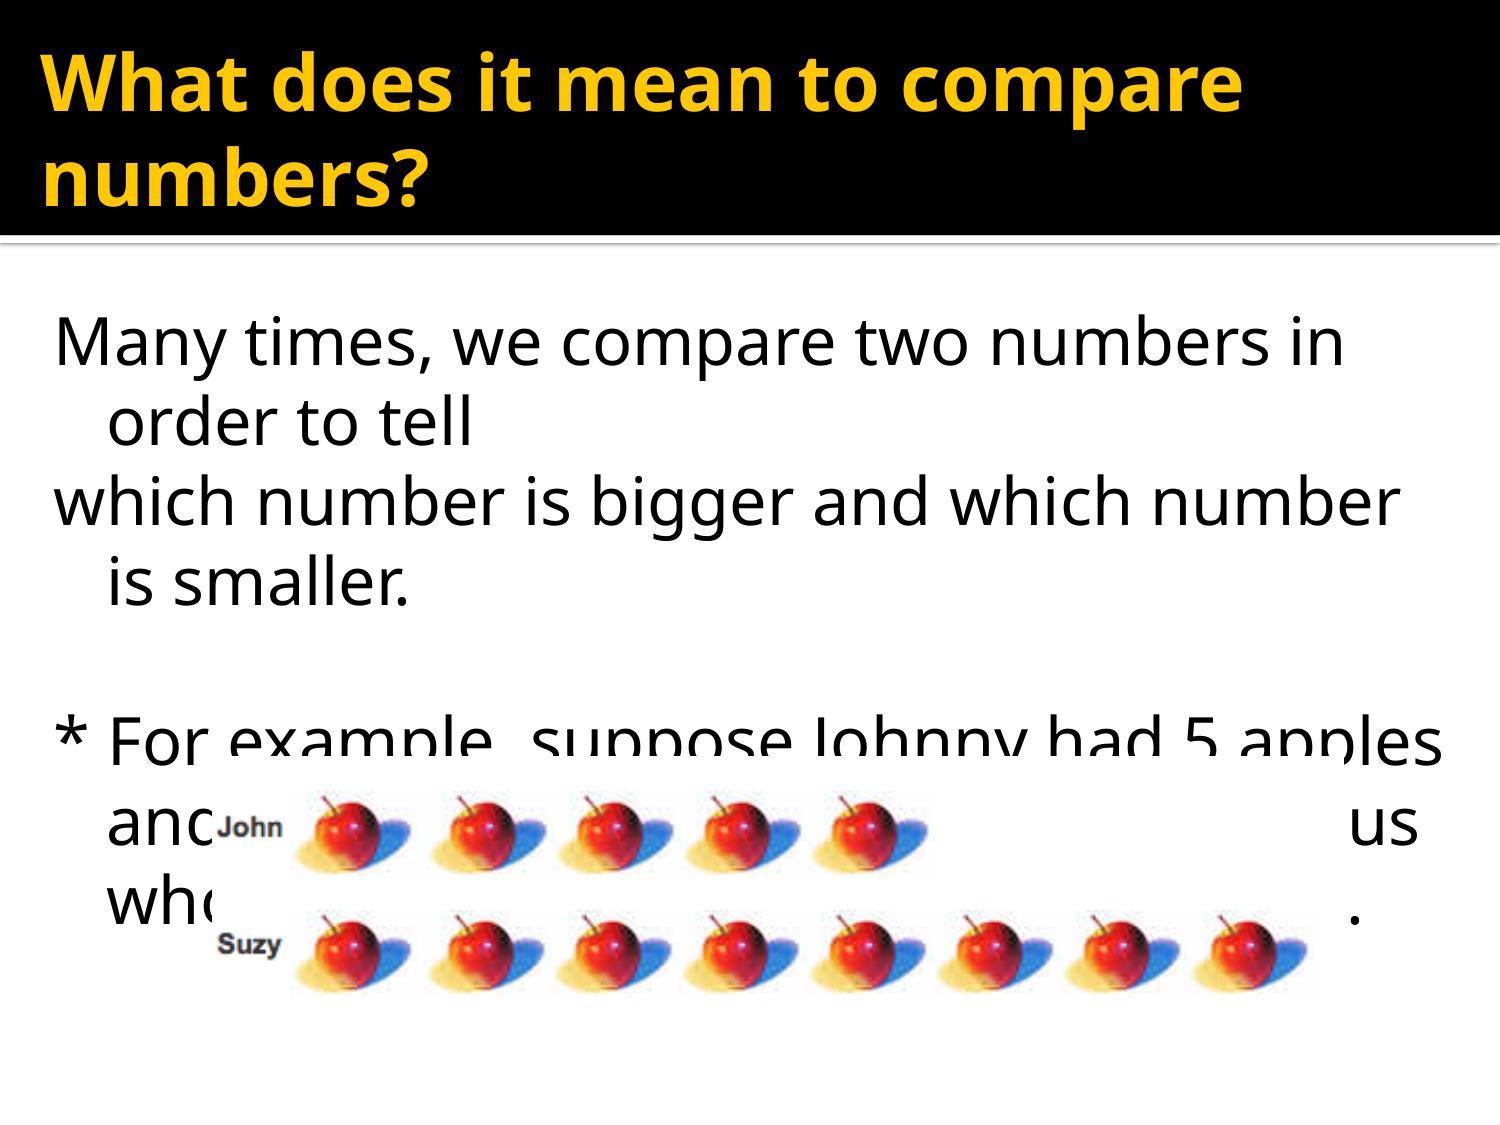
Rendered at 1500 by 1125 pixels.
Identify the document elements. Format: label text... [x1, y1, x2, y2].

picture [211, 756, 1344, 1018]
title What does it mean to compare numbers? [25, 24, 1464, 231]
list Many times, we compare two numbers in order to tell which number is bigger and which number is smaller. * For example, suppose Johnny had 5 apples and Suzy had 8 apples. A picture shows us who had more apples and who had less. [25, 283, 1465, 1097]
